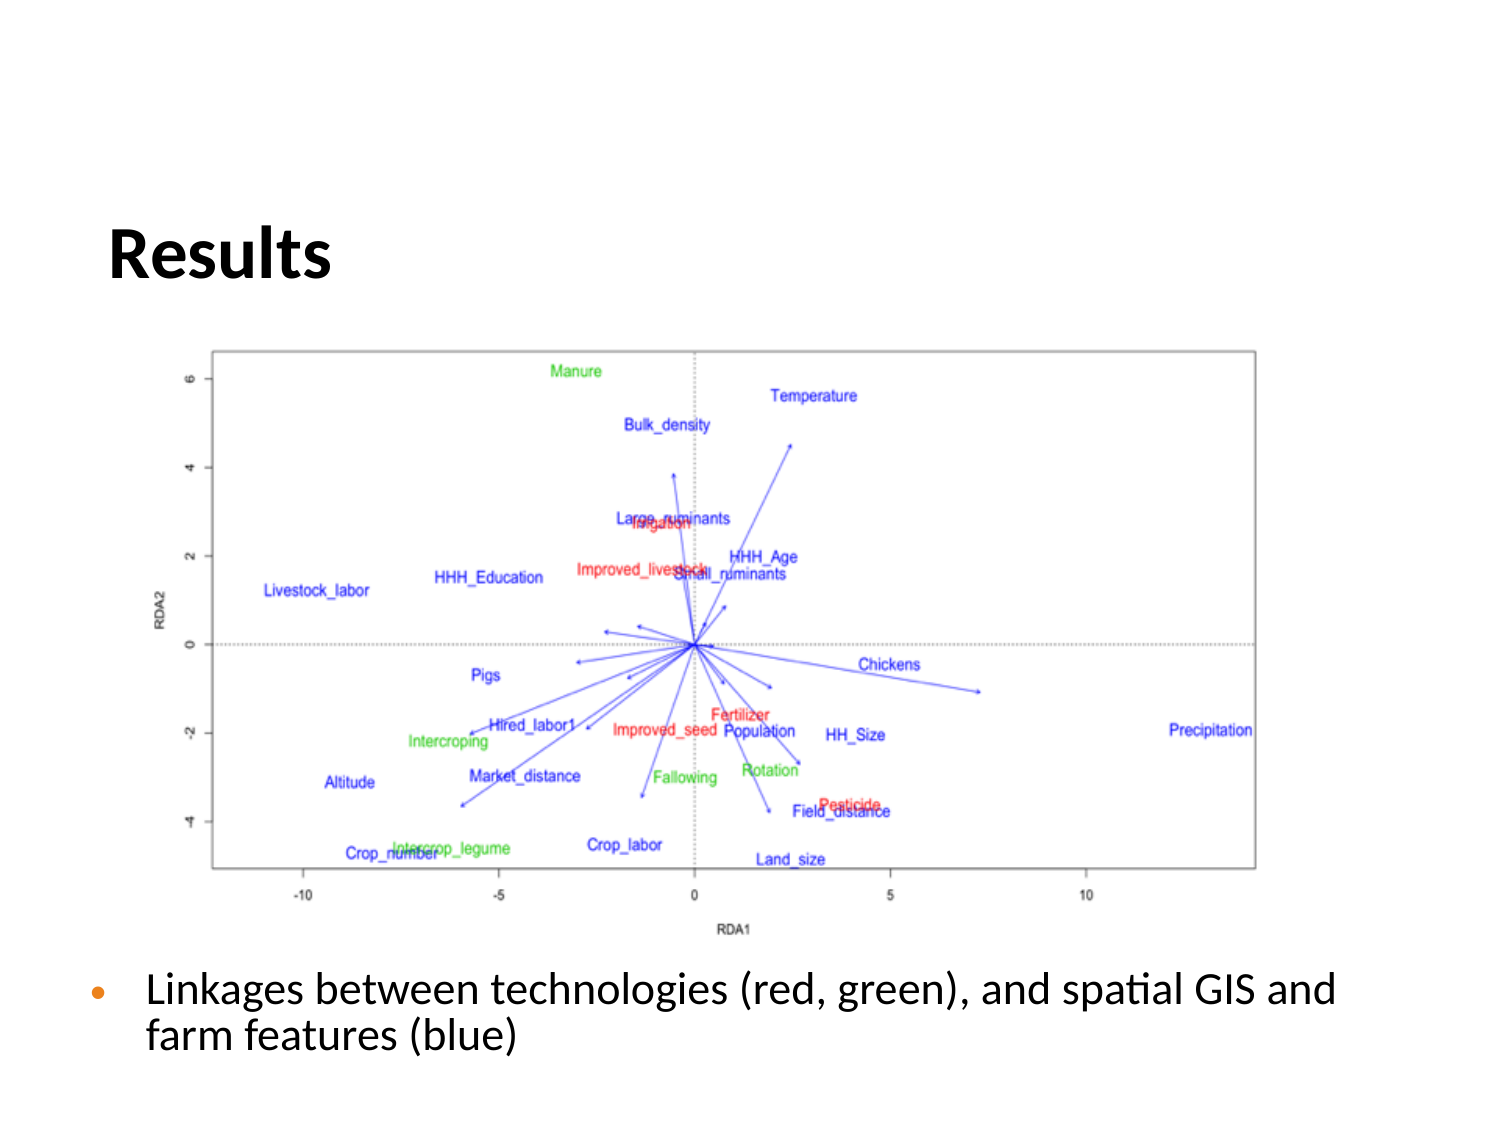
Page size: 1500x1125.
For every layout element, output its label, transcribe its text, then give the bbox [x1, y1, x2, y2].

list Linkages between technologies (red, green), and spatial GIS and farm features (blue) [75, 962, 1412, 1071]
picture [149, 281, 1289, 958]
list Results [75, 196, 1412, 384]
